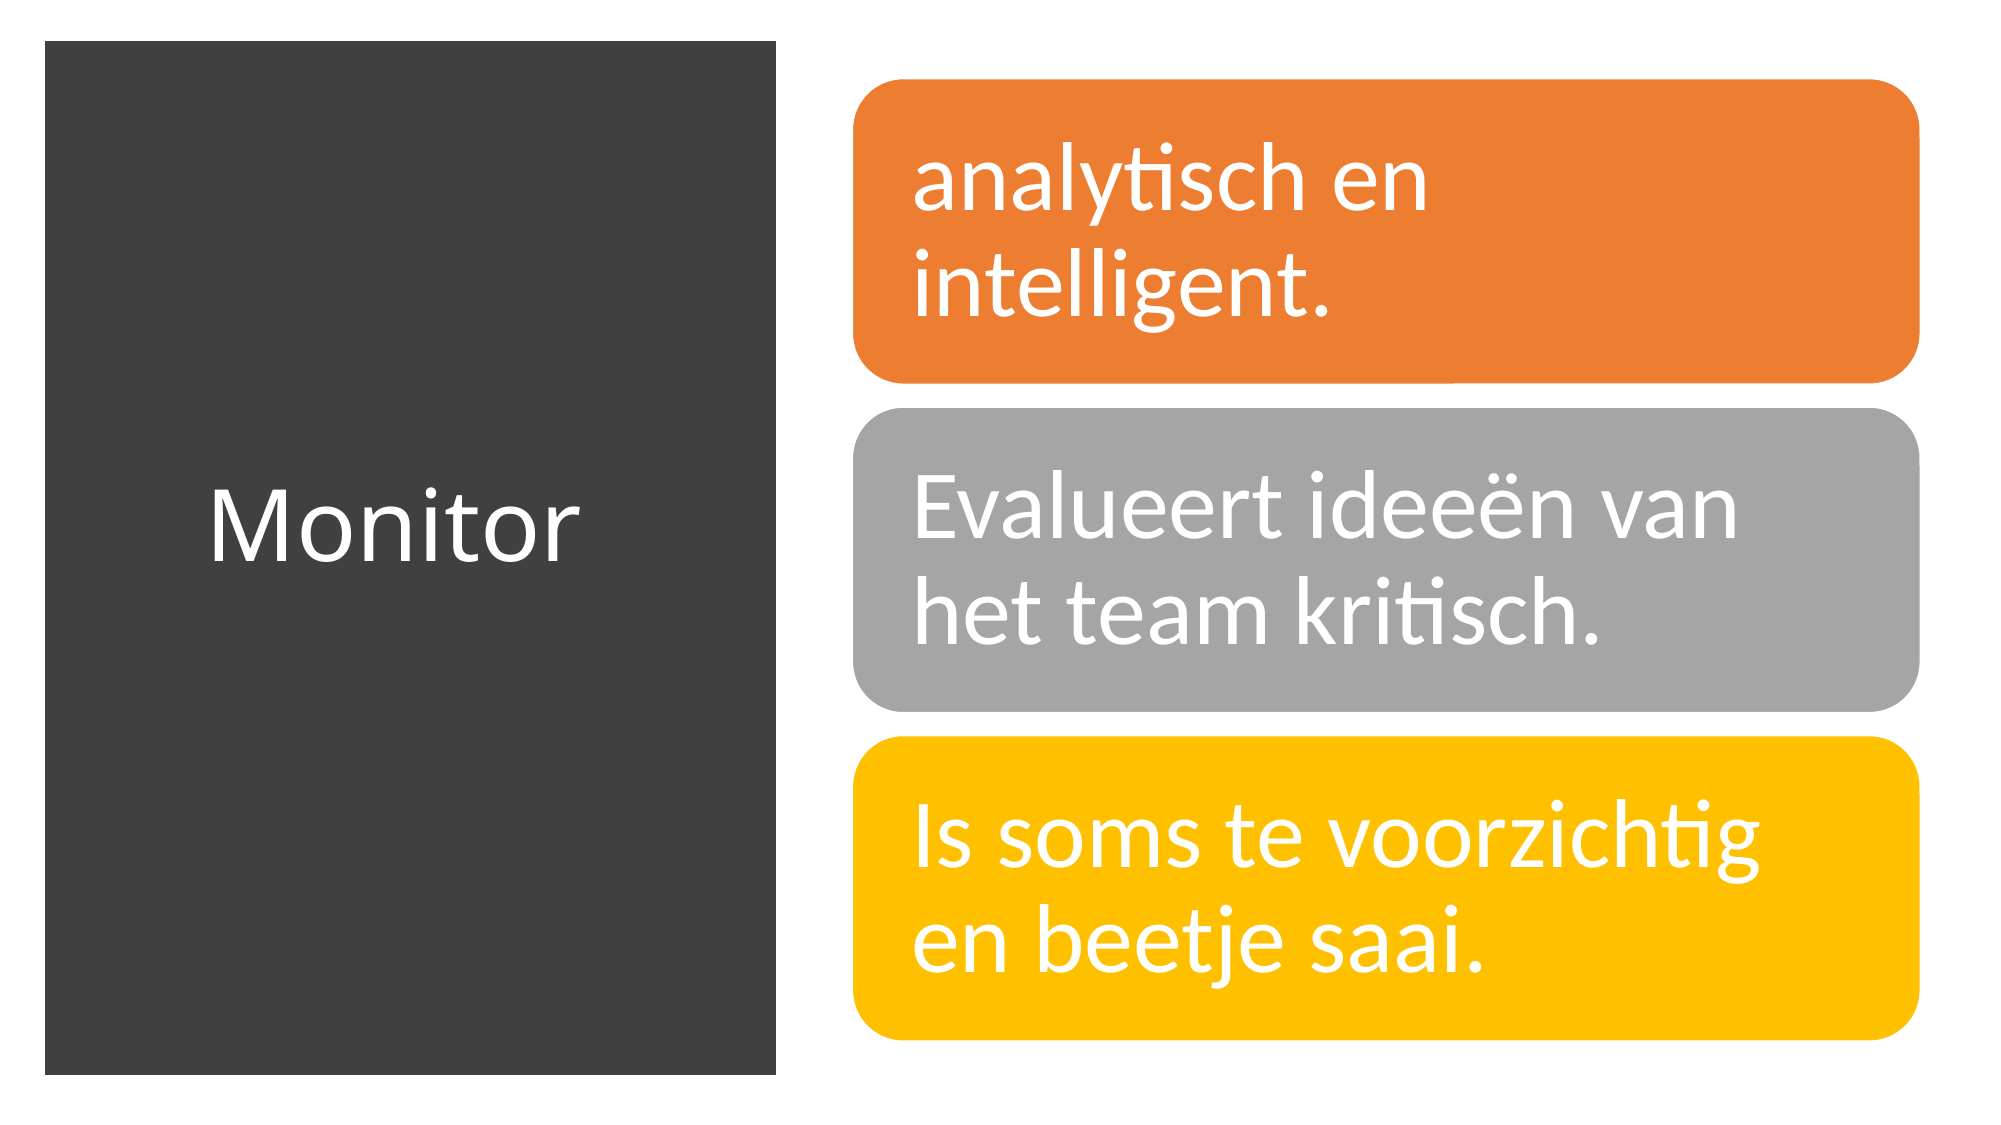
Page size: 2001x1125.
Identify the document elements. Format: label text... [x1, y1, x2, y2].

text_box [54, 50, 767, 1066]
title Monitor [121, 121, 693, 936]
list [852, 77, 1921, 1043]
